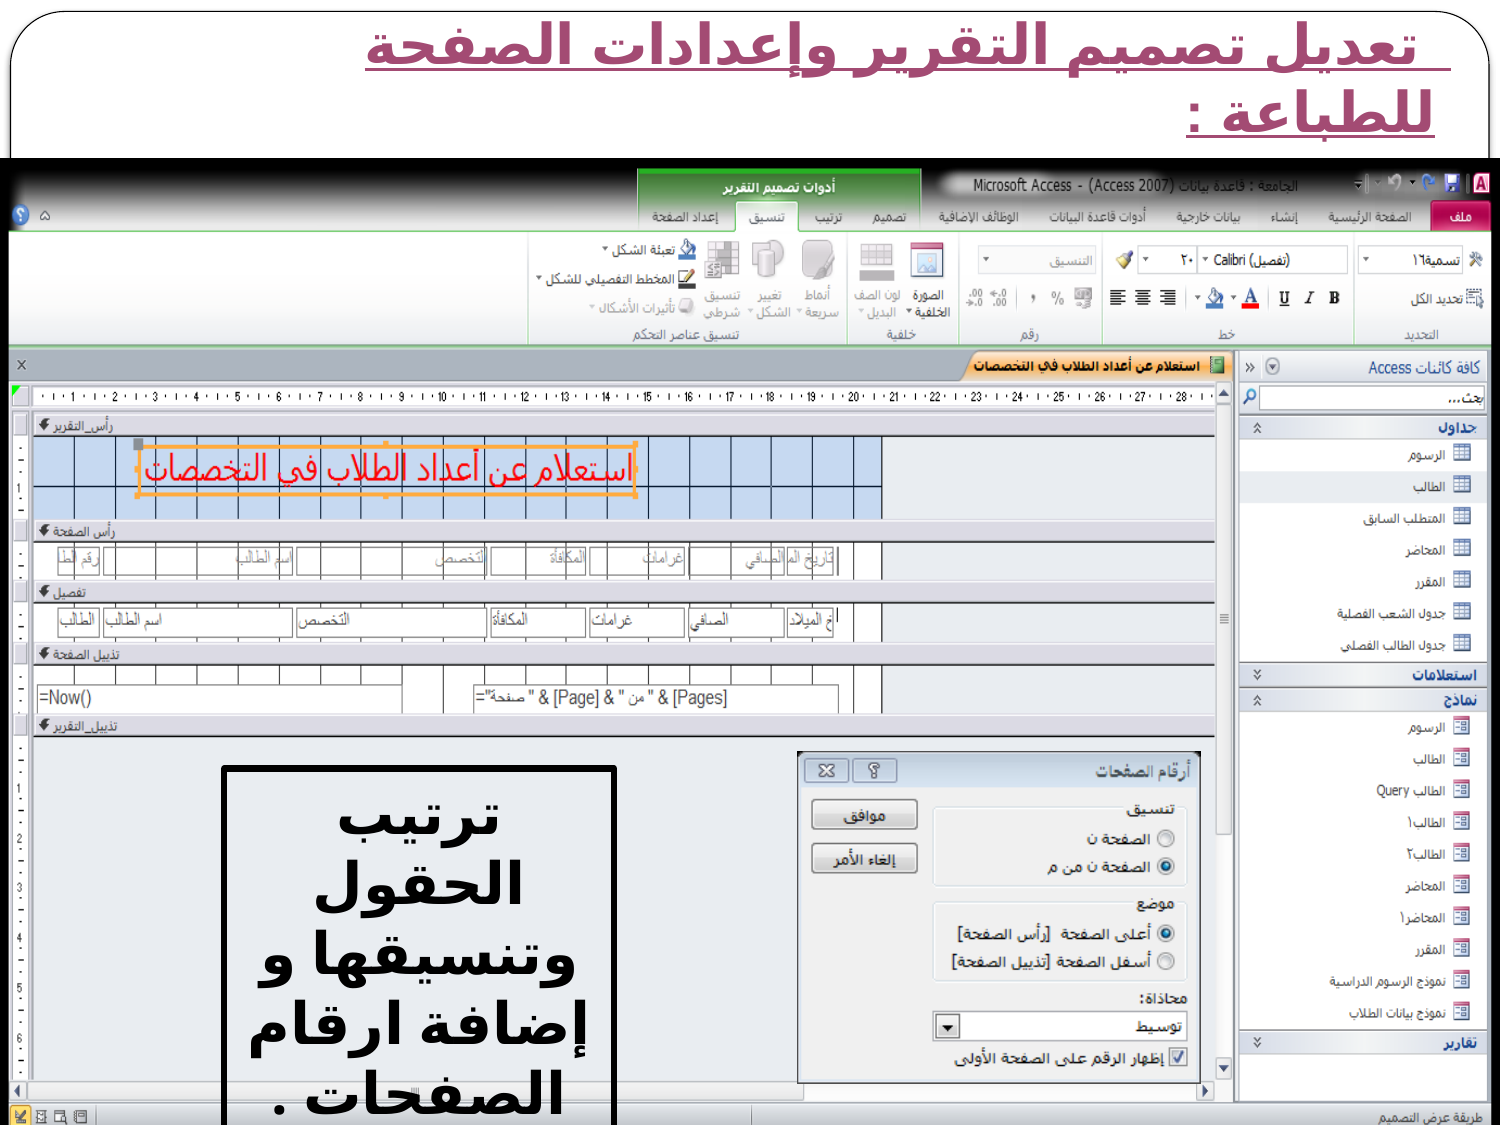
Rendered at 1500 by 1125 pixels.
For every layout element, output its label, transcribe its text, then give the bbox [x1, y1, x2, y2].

picture [0, 158, 1500, 1125]
text_box تعديل تصميم التقرير وإعدادات الصفحة للطباعة : [100, 0, 1451, 157]
